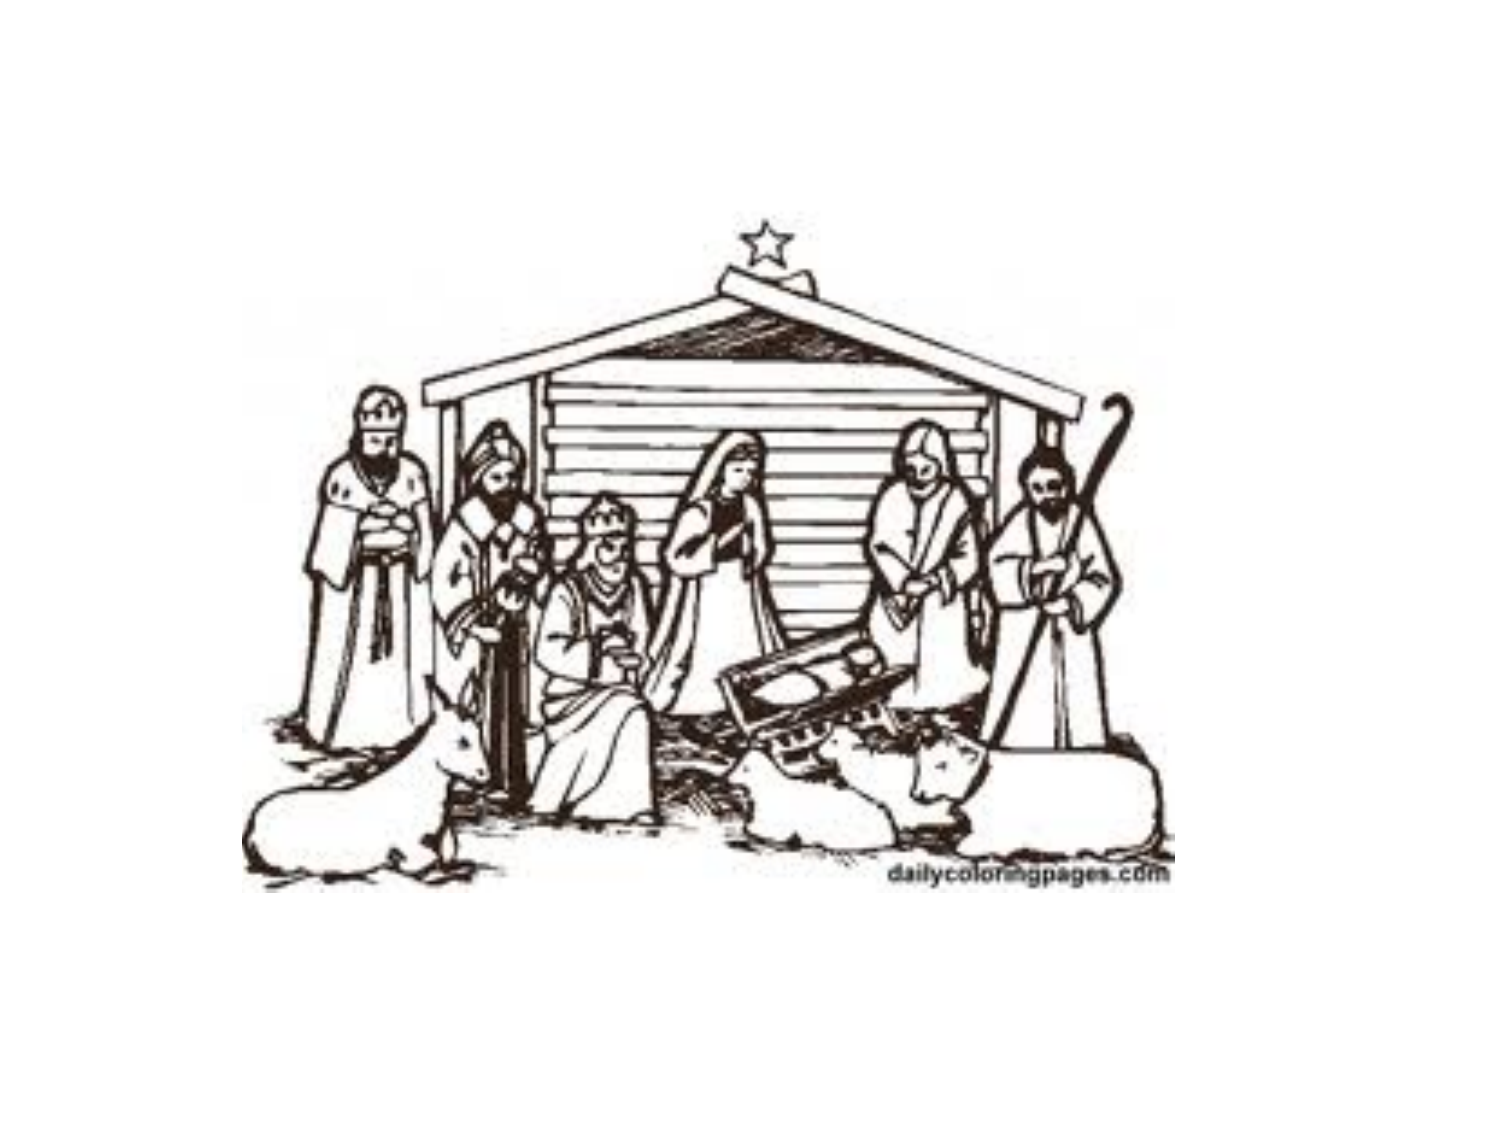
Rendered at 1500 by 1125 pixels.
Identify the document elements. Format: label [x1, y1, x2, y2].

picture [241, 184, 1175, 893]
